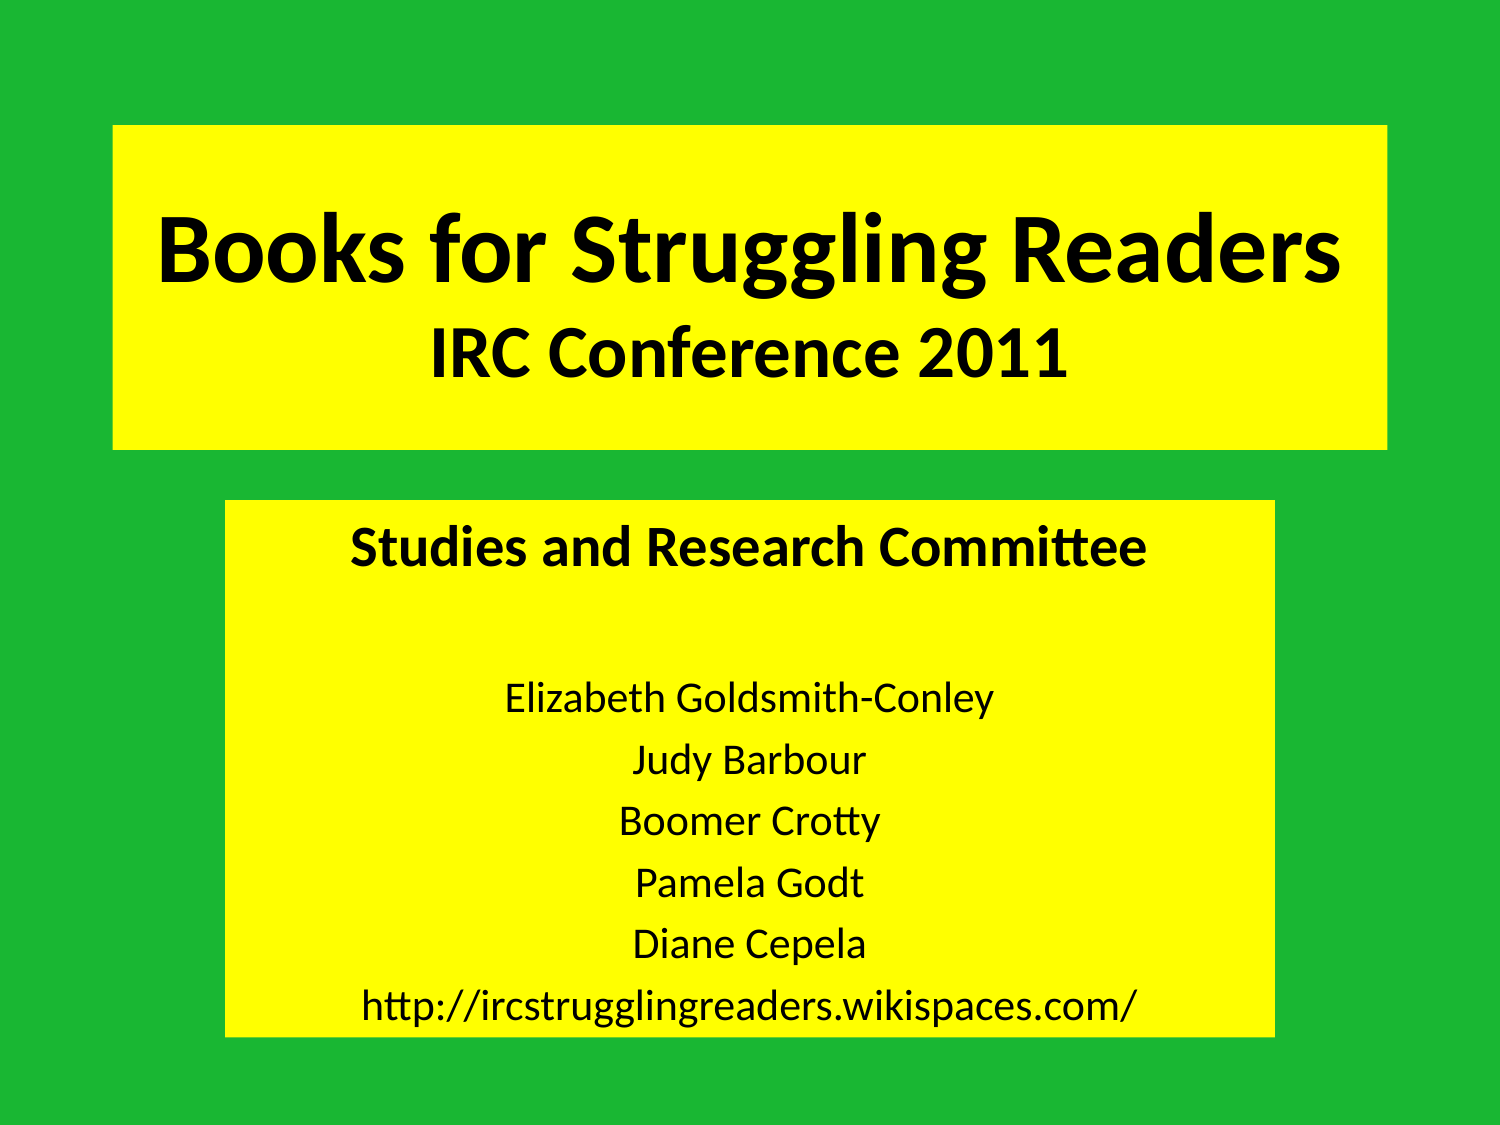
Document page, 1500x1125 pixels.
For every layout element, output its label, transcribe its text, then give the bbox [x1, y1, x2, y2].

subtitle Studies and Research Committee Elizabeth Goldsmith-Conley Judy Barbour Boomer Crotty Pamela Godt Diane Cepela http://ircstrugglingreaders.wikispaces.com/ [225, 500, 1275, 1038]
title Books for Struggling Readers IRC Conference 2011 [112, 125, 1388, 450]
